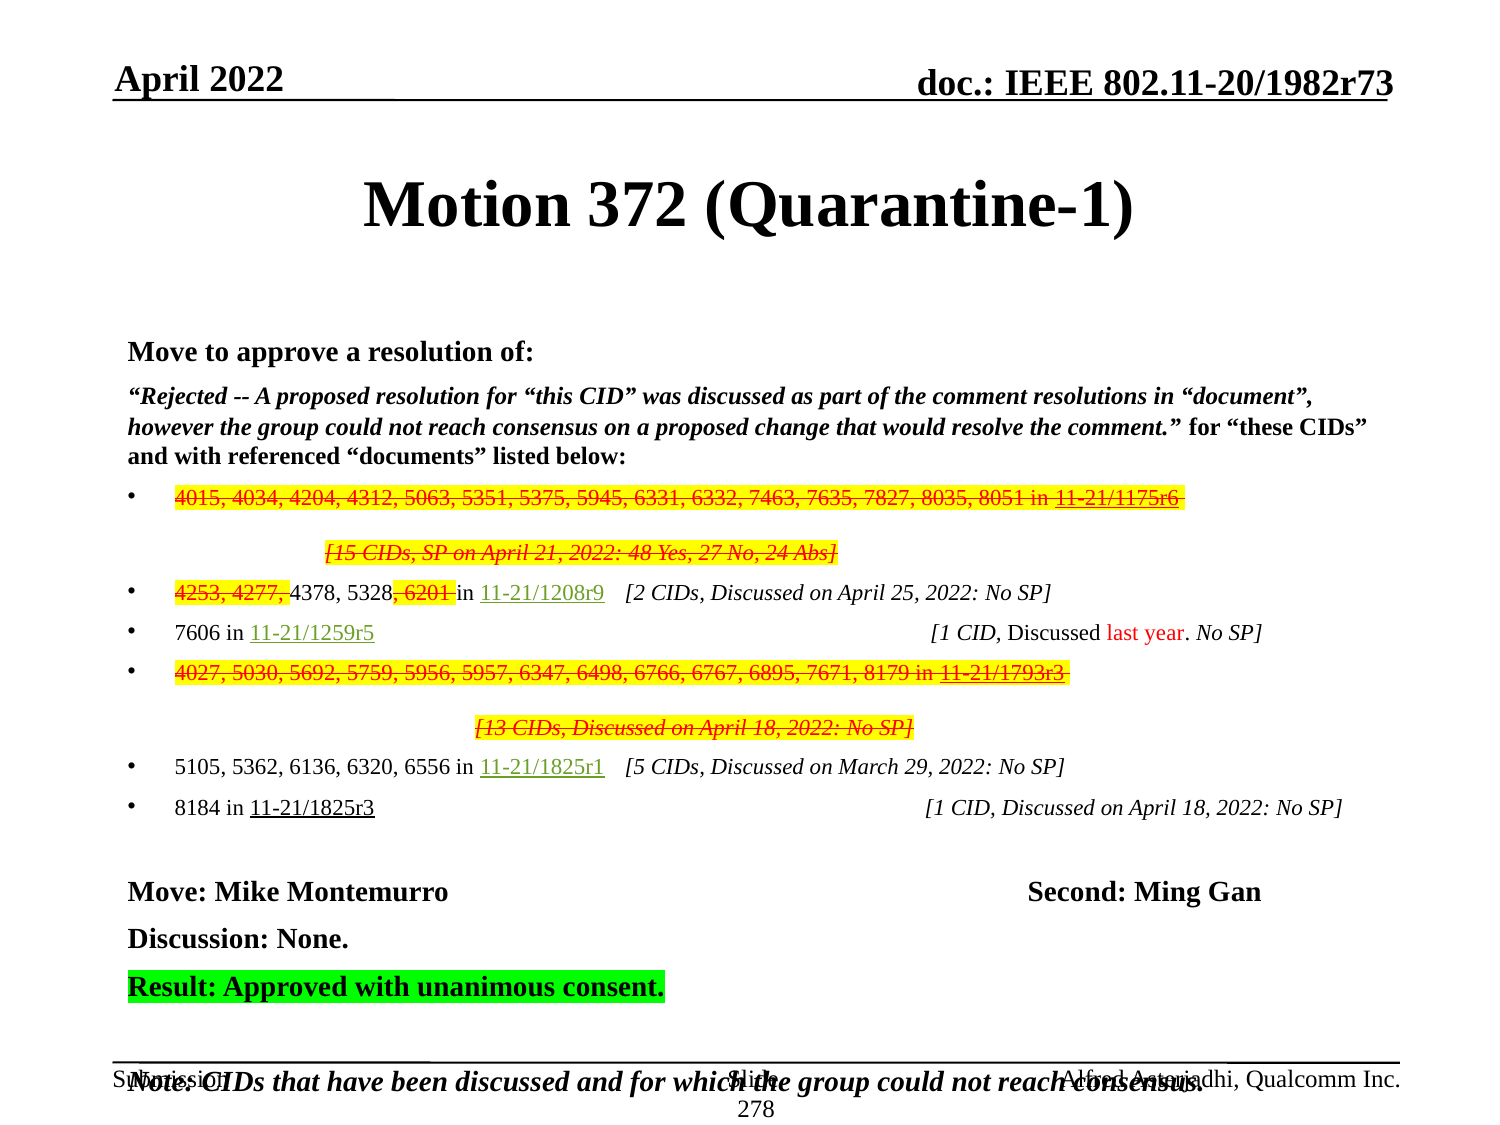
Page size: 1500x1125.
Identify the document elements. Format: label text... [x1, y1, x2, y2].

title Motion 372 (Quarantine-1) [112, 112, 1388, 288]
list Move to approve a resolution of: “Rejected -- A proposed resolution for “this CID” was discussed as part of the comment resolutions in “document”, however the group could not reach consensus on a proposed change that would resolve the comment.” for “these CIDs” and with referenced “documents” listed below: 4015, 4034, 4204, 4312, 5063, 5351, 5375, 5945, 6331, 6332, 7463, 7635, 7827, 8035, 8051 in 11-21/1175r6 [15 CIDs, SP on April 21, 2022: 48 Yes, 27 No, 24 Abs] 4253, 4277, 4378, 5328, 6201 in 11-21/1208r9 [2 CIDs, Discussed on April 25, 2022: No SP] 7606 in 11-21/1259r5 [1 CID, Discussed last year. No SP] 4027, 5030, 5692, 5759, 5956, 5957, 6347, 6498, 6766, 6767, 6895, 7671, 8179 in 11-21/1793r3 [13 CIDs, Discussed on April 18, 2022: No SP] 5105, 5362, 6136, 6320, 6556 in 11-21/1825r1 [5 CIDs, Discussed on March 29, 2022: No SP] 8184 in 11-21/1825r3 [1 CID, Discussed on April 18, 2022: No SP] Move: Mike Montemurro Second: Ming Gan Discussion: None. Result: Approved with unanimous consent. Note: CIDs that have been discussed and for which the group could not reach consensus. [112, 324, 1388, 1063]
slide_number Slide 278 [712, 1061, 800, 1123]
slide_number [114, 54, 423, 100]
footer Alfred Asterjadhi, Qualcomm Inc. [878, 1061, 1402, 1093]
